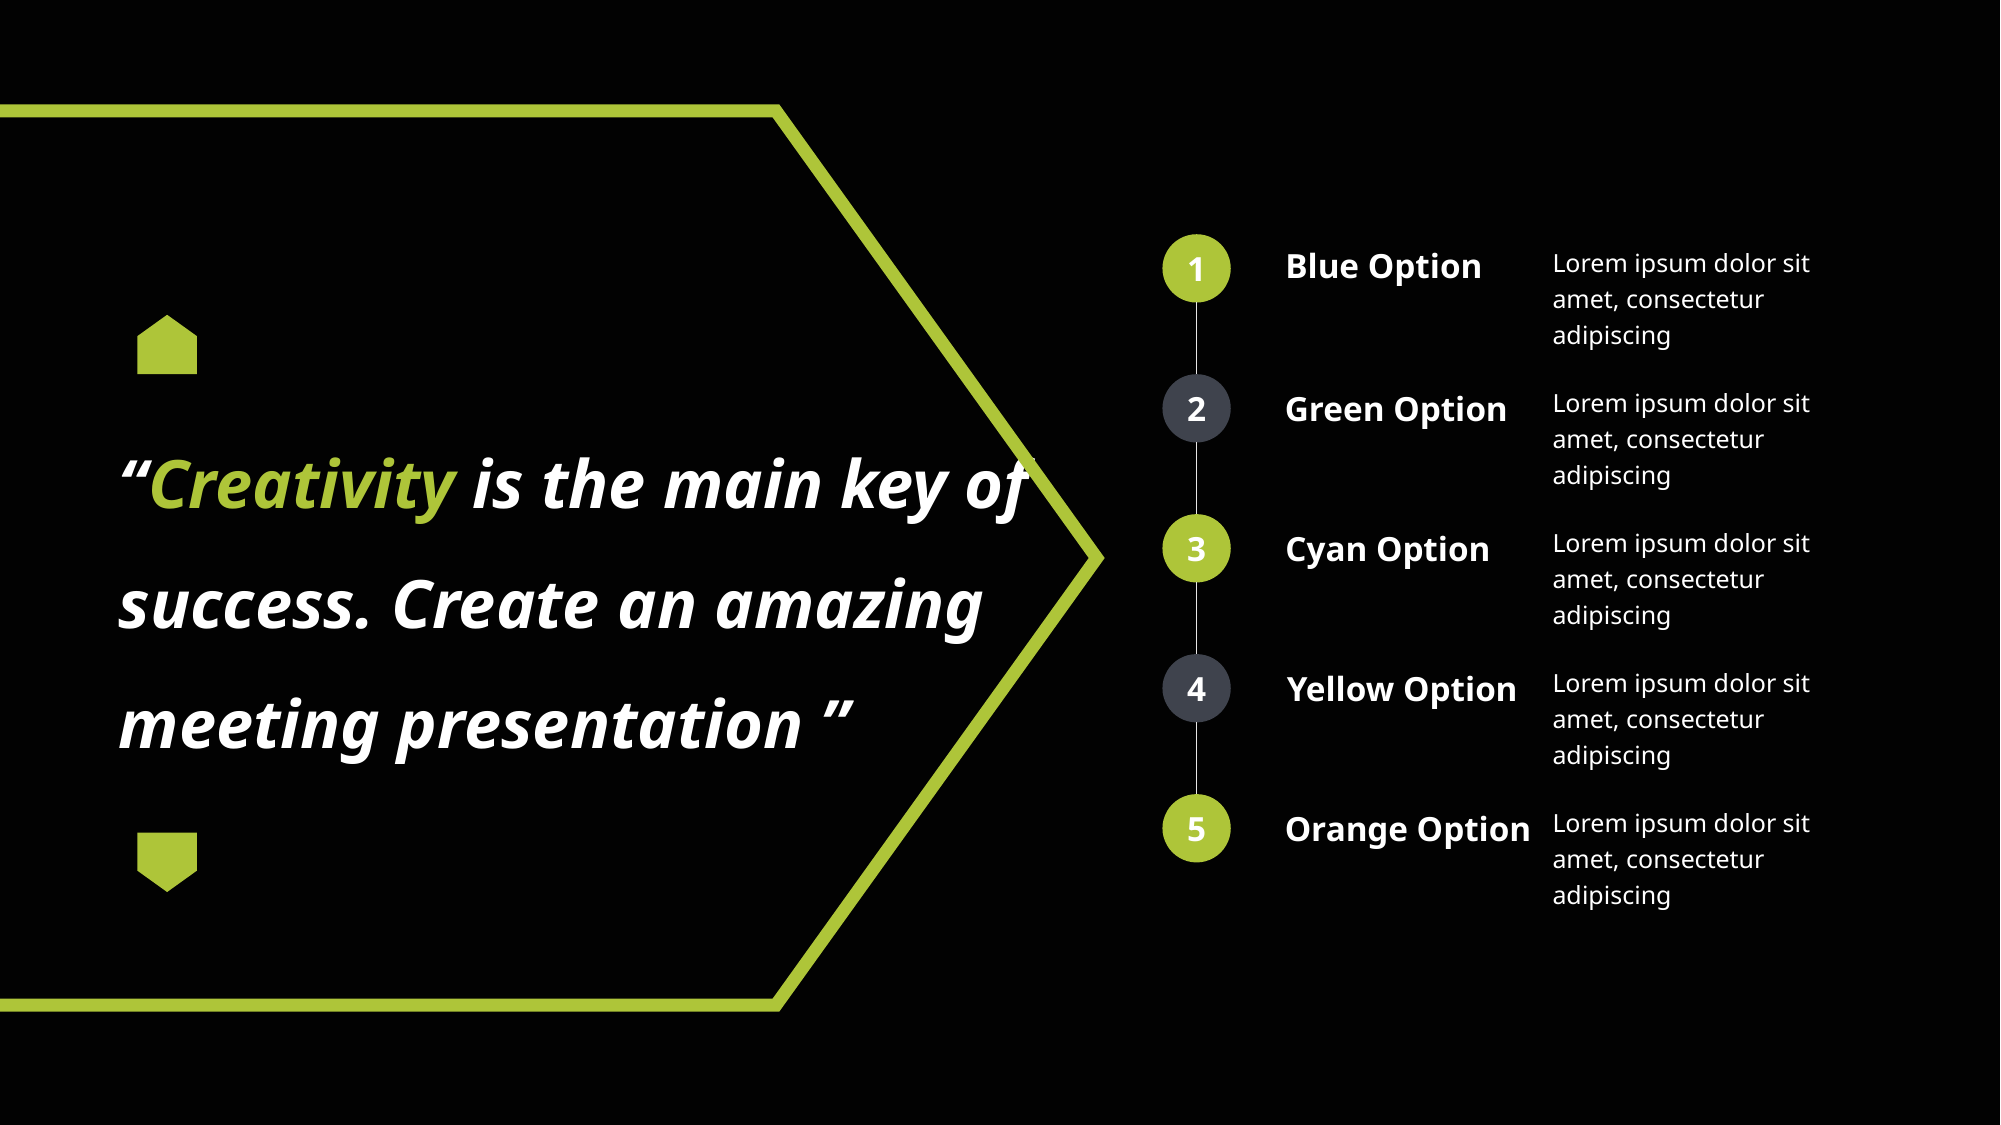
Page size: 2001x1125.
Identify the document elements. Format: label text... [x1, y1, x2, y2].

text_box Green Option [1270, 380, 1523, 436]
text_box [0, 109, 1098, 1007]
text_box Orange Option [1270, 800, 1547, 856]
text_box “Creativity is the main key of success. Create an amazing meeting presentation ” [982, 395, 1085, 538]
text_box 5 [1161, 793, 1232, 864]
text_box Lorem ipsum dolor sit amet, consectetur adipiscing [1537, 514, 1894, 637]
text_box [136, 831, 198, 894]
text_box 3 [1161, 513, 1232, 584]
text_box Cyan Option [1270, 520, 1506, 576]
text_box Yellow Option [1272, 660, 1533, 716]
text_box “Creativity is the main key of success. Create an amazing meeting presentation ” [947, 578, 1085, 770]
text_box Lorem ipsum dolor sit amet, consectetur adipiscing [1537, 794, 1894, 917]
text_box Blue Option [1270, 237, 1498, 293]
text_box Lorem ipsum dolor sit amet, consectetur adipiscing [1537, 374, 1894, 497]
text_box 1 [1161, 233, 1232, 304]
text_box [136, 313, 198, 376]
text_box Lorem ipsum dolor sit amet, consectetur adipiscing [1537, 654, 1894, 777]
text_box Lorem ipsum dolor sit amet, consectetur adipiscing [1537, 234, 1894, 357]
text_box 4 [1161, 653, 1232, 724]
text_box 2 [1161, 373, 1232, 444]
